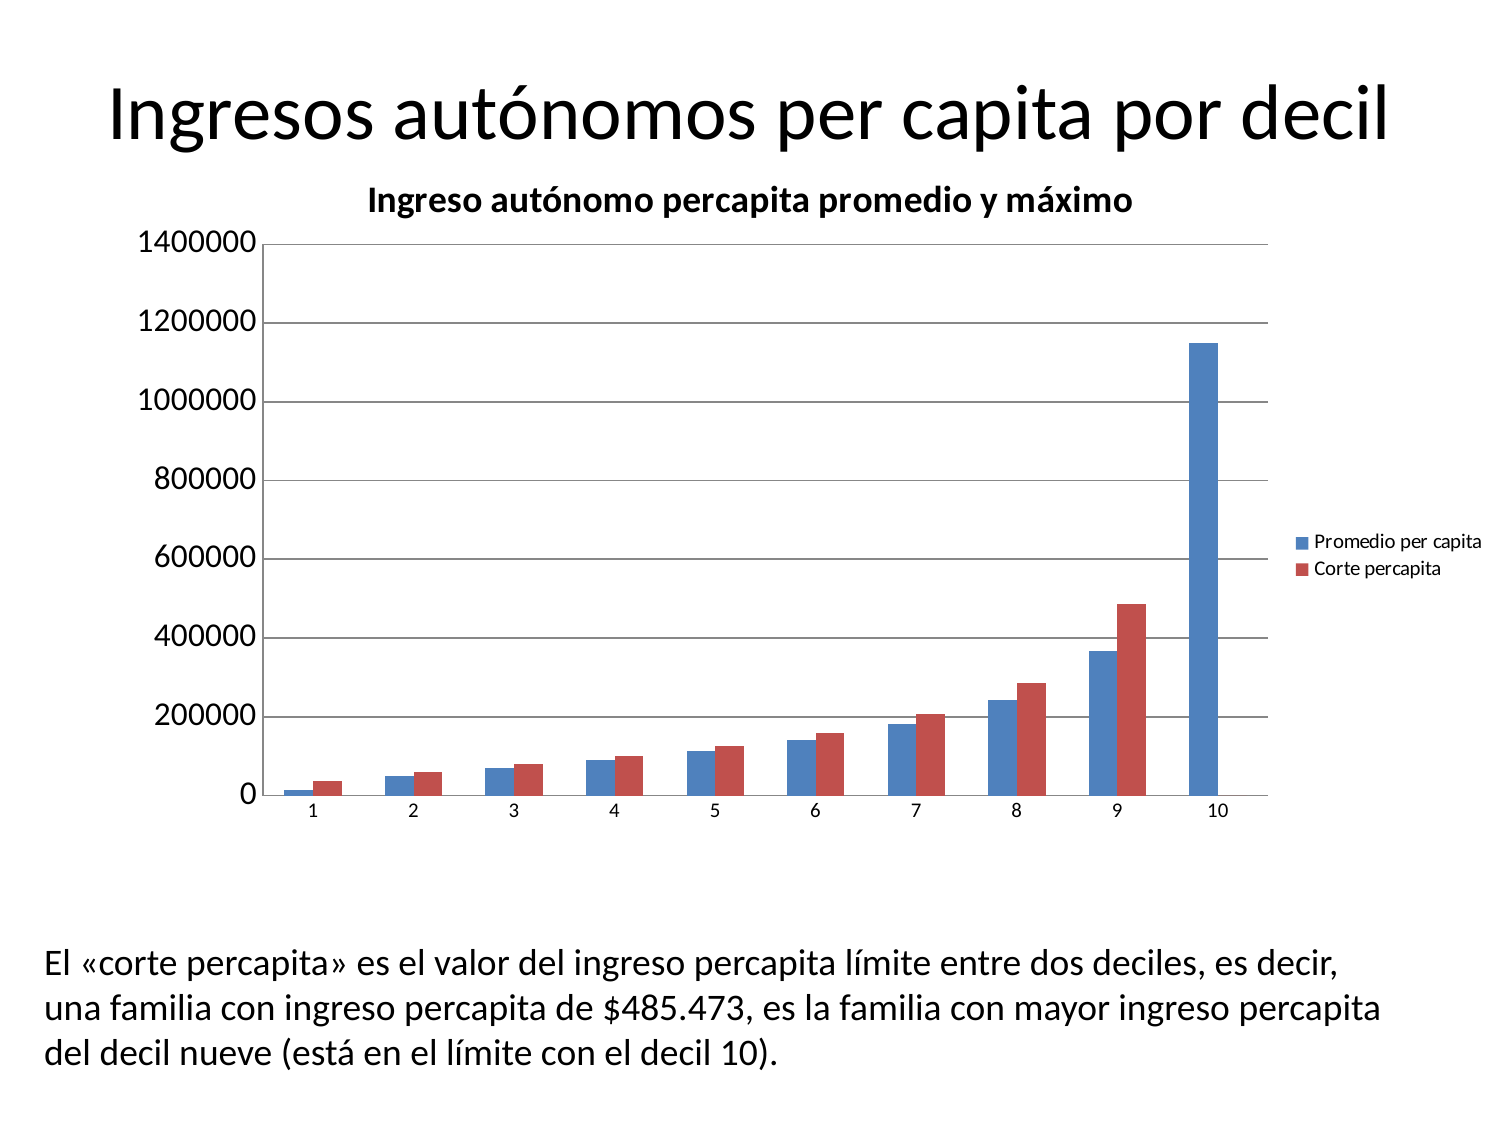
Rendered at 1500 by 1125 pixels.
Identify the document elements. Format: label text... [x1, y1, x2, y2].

title Ingresos autónomos per capita por decil [41, 42, 1459, 147]
chart [0, 148, 1500, 965]
text_box El «corte percapita» es el valor del ingreso percapita límite entre dos deciles, es decir, una familia con ingreso percapita de $485.473, es la familia con mayor ingreso percapita del decil nueve (está en el límite con el decil 10). [29, 973, 1400, 1080]
